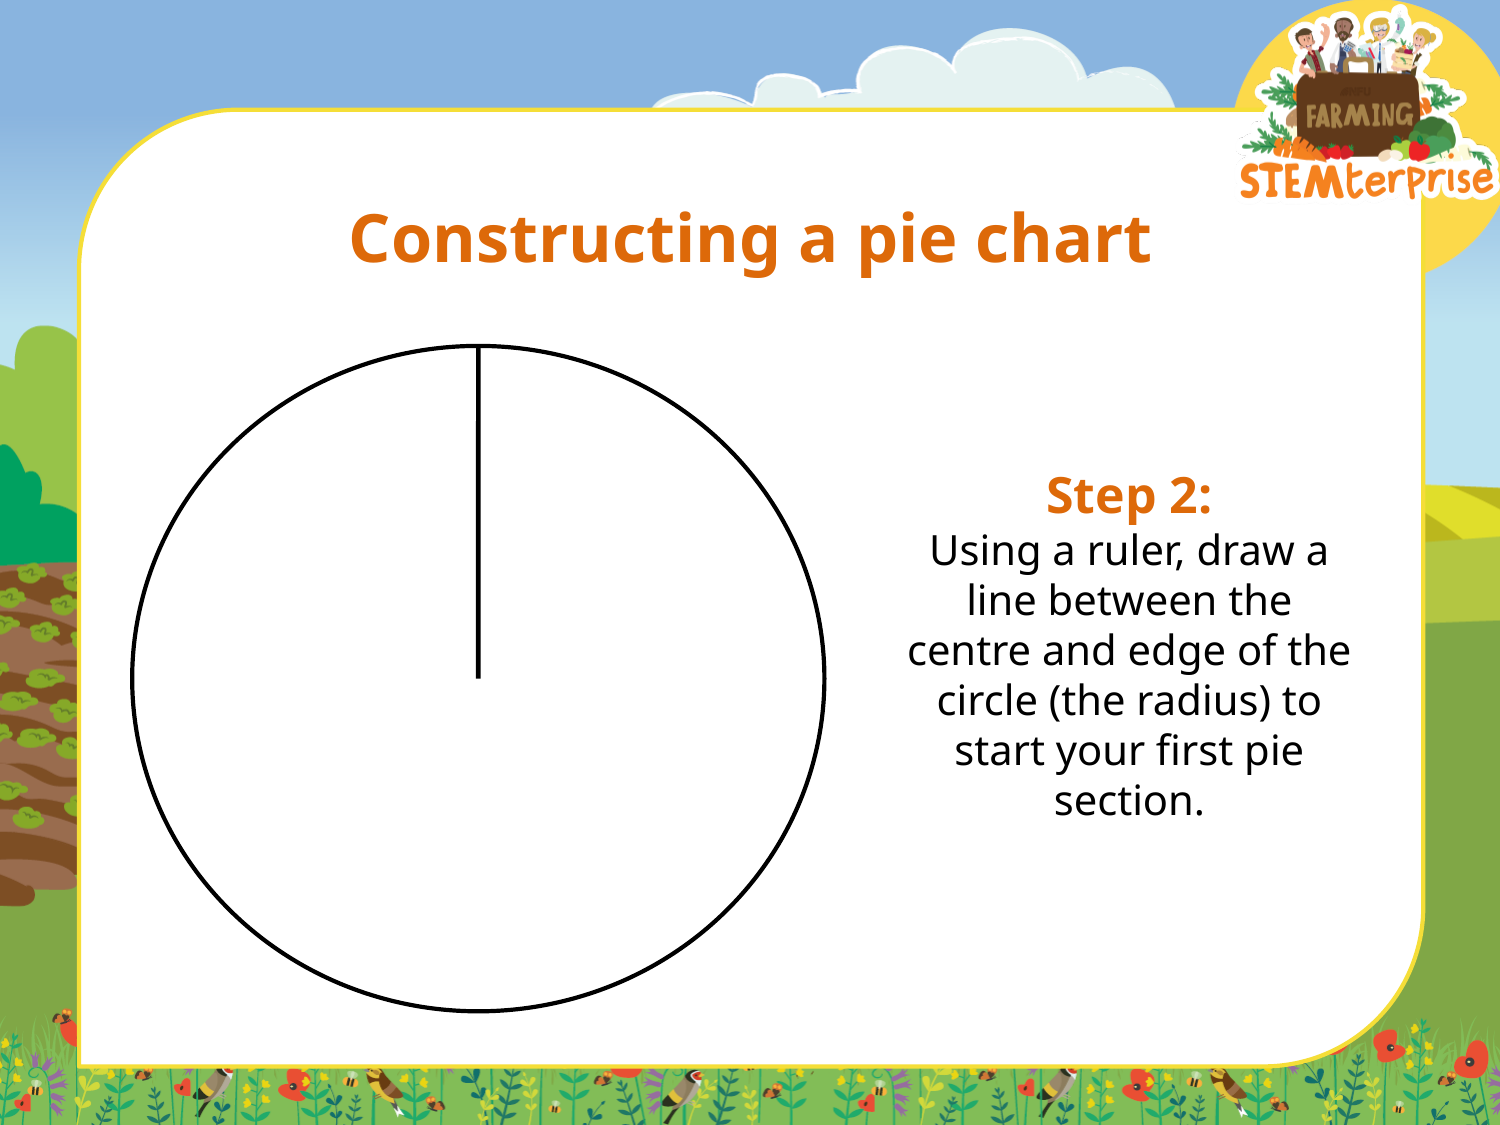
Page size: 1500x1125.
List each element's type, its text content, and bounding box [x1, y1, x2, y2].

text_box [76, 214, 1426, 1069]
picture [0, 0, 1500, 1125]
text_box [130, 343, 827, 1014]
text_box Step 2: Using a ruler, draw a line between the centre and edge of the circle (the radius) to start your first pie section. [891, 456, 1368, 876]
text_box [131, 107, 1228, 148]
text_box Constructing a pie chart [79, 148, 1424, 344]
